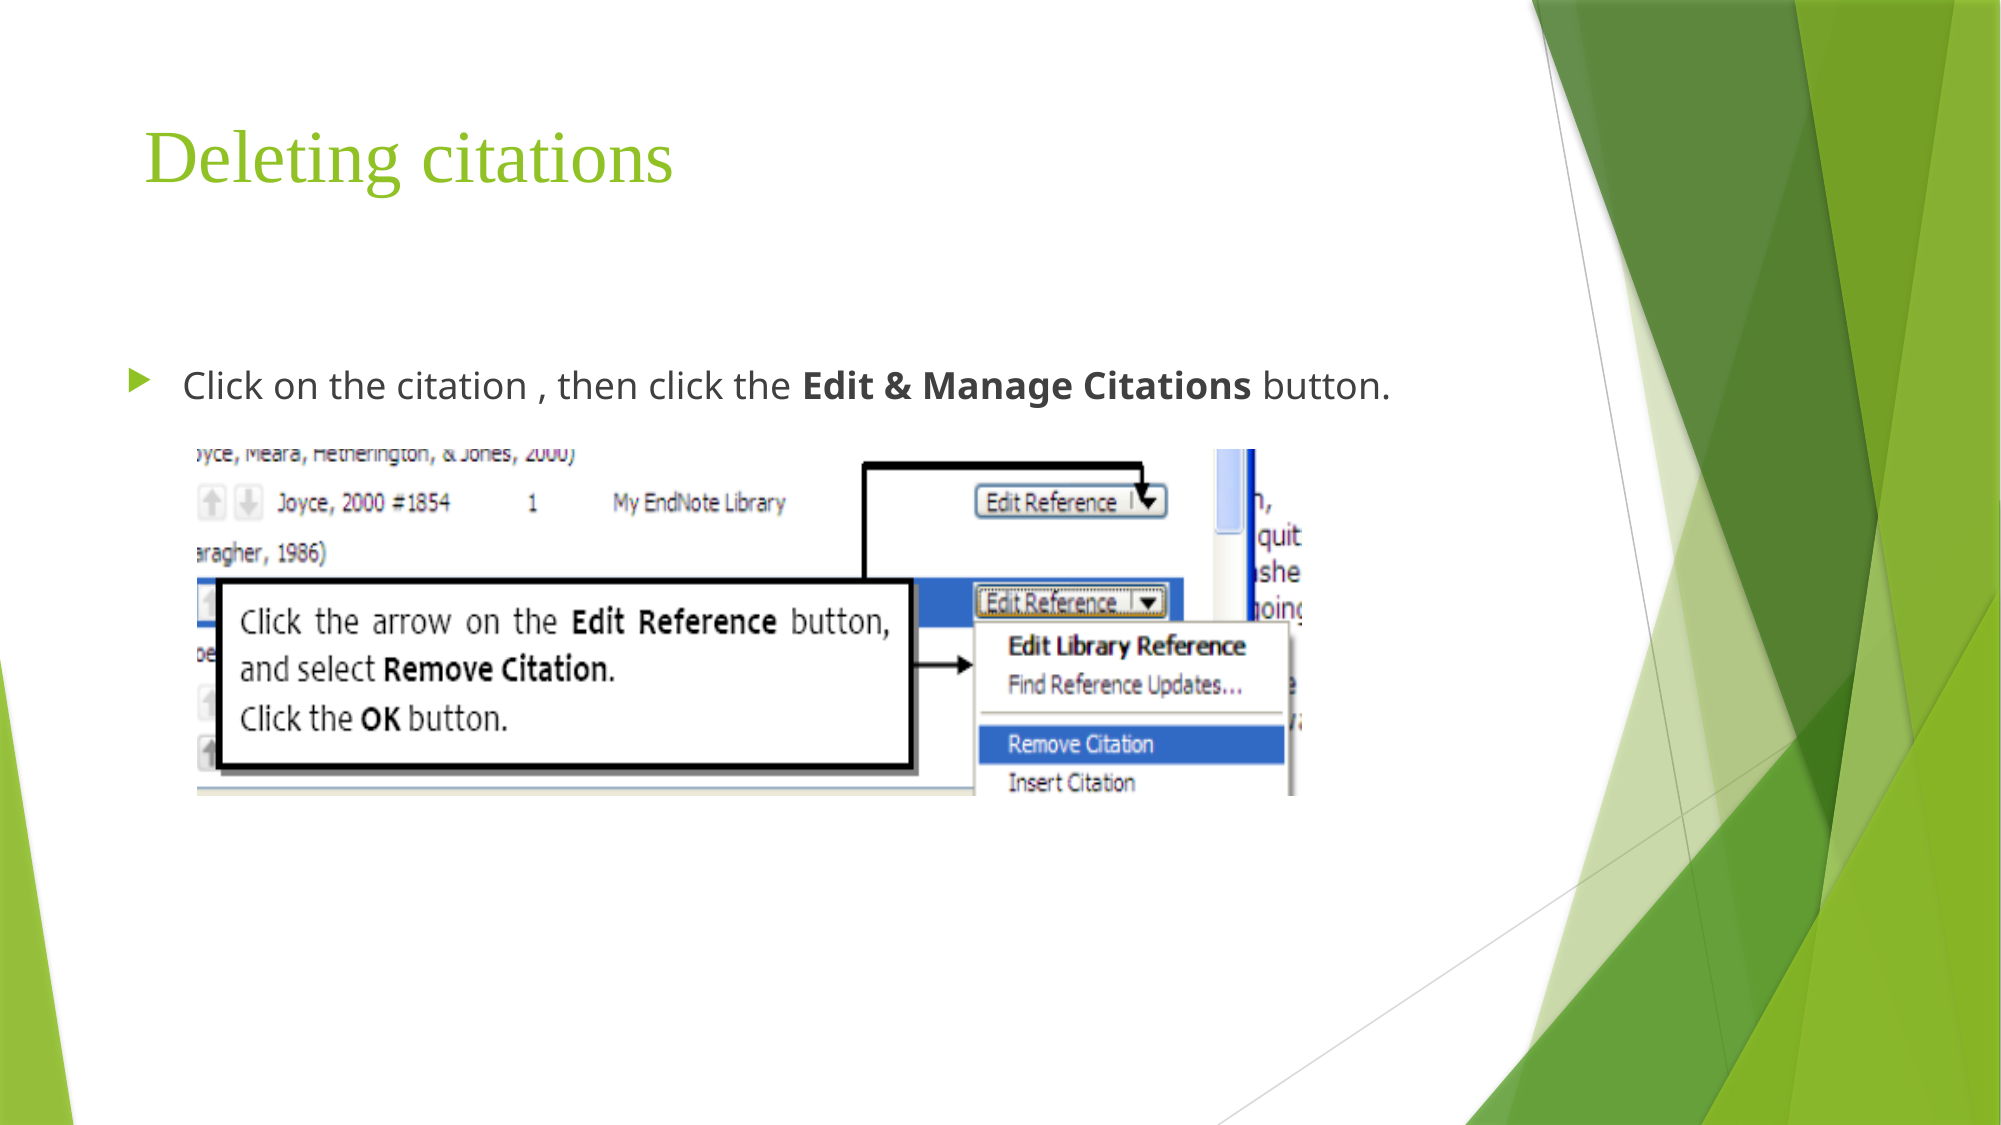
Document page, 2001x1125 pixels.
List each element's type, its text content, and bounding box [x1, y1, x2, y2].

title Deleting citations [111, 99, 1522, 317]
list Click on the citation , then click the Edit & Manage Citations button. [111, 354, 1522, 992]
picture [196, 449, 1302, 797]
